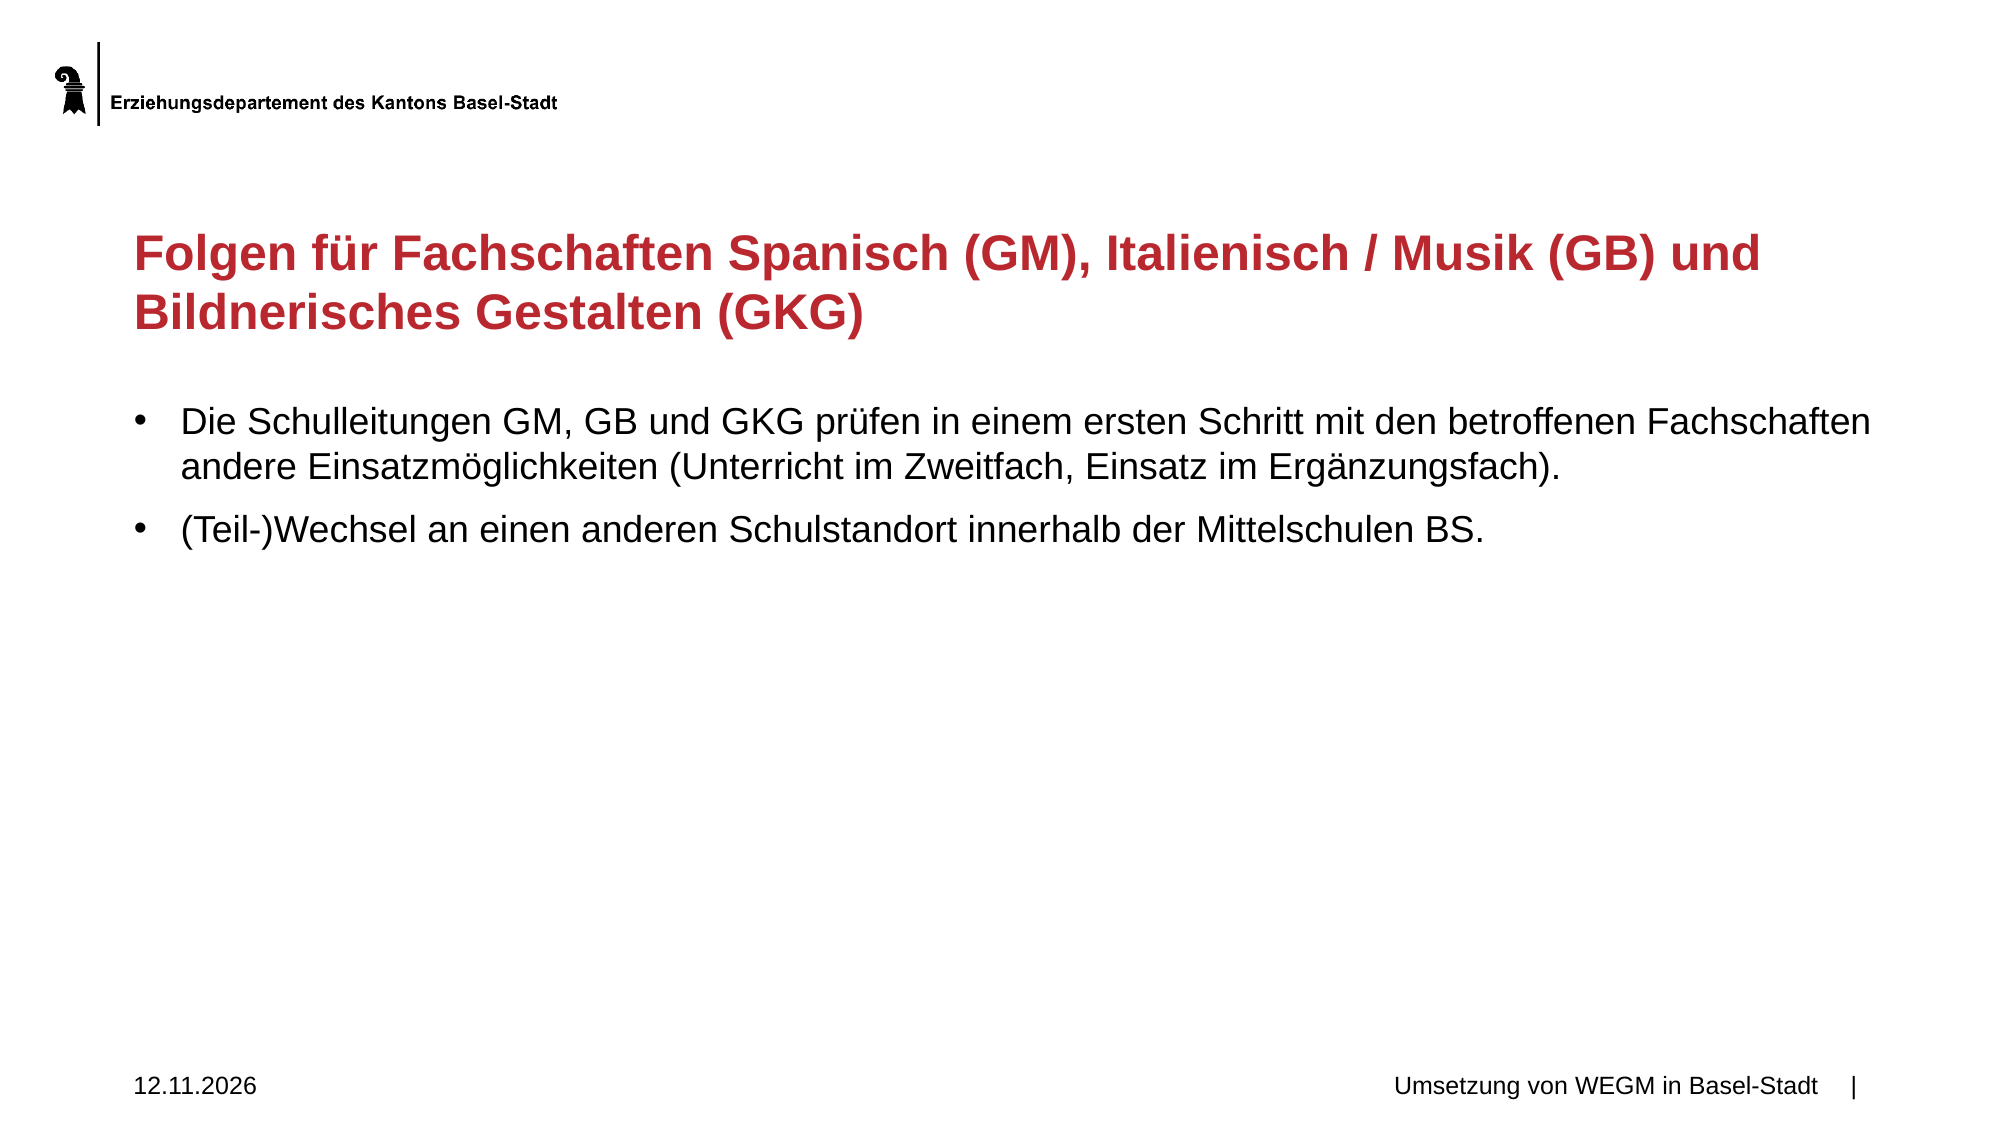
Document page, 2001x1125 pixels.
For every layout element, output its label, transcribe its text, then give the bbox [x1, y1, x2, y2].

title Folgen für Fachschaften Spanisch (GM), Italienisch / Musik (GB) und Bildnerisches Gestalten (GKG) [133, 219, 1914, 362]
picture [54, 42, 557, 126]
footer Umsetzung von WEGM in Basel-Stadt [598, 1064, 1820, 1125]
slide_number | 3 [1850, 1064, 2000, 1125]
list Die Schulleitungen GM, GB und GKG prüfen in einem ersten Schritt mit den betroffenen Fachschaften andere Einsatzmöglichkeiten (Unterricht im Zweitfach, Einsatz im Ergänzungsfach). (Teil-)Wechsel an einen anderen Schulstandort innerhalb der Mittelschulen BS. [133, 396, 1914, 1018]
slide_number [133, 1064, 567, 1125]
